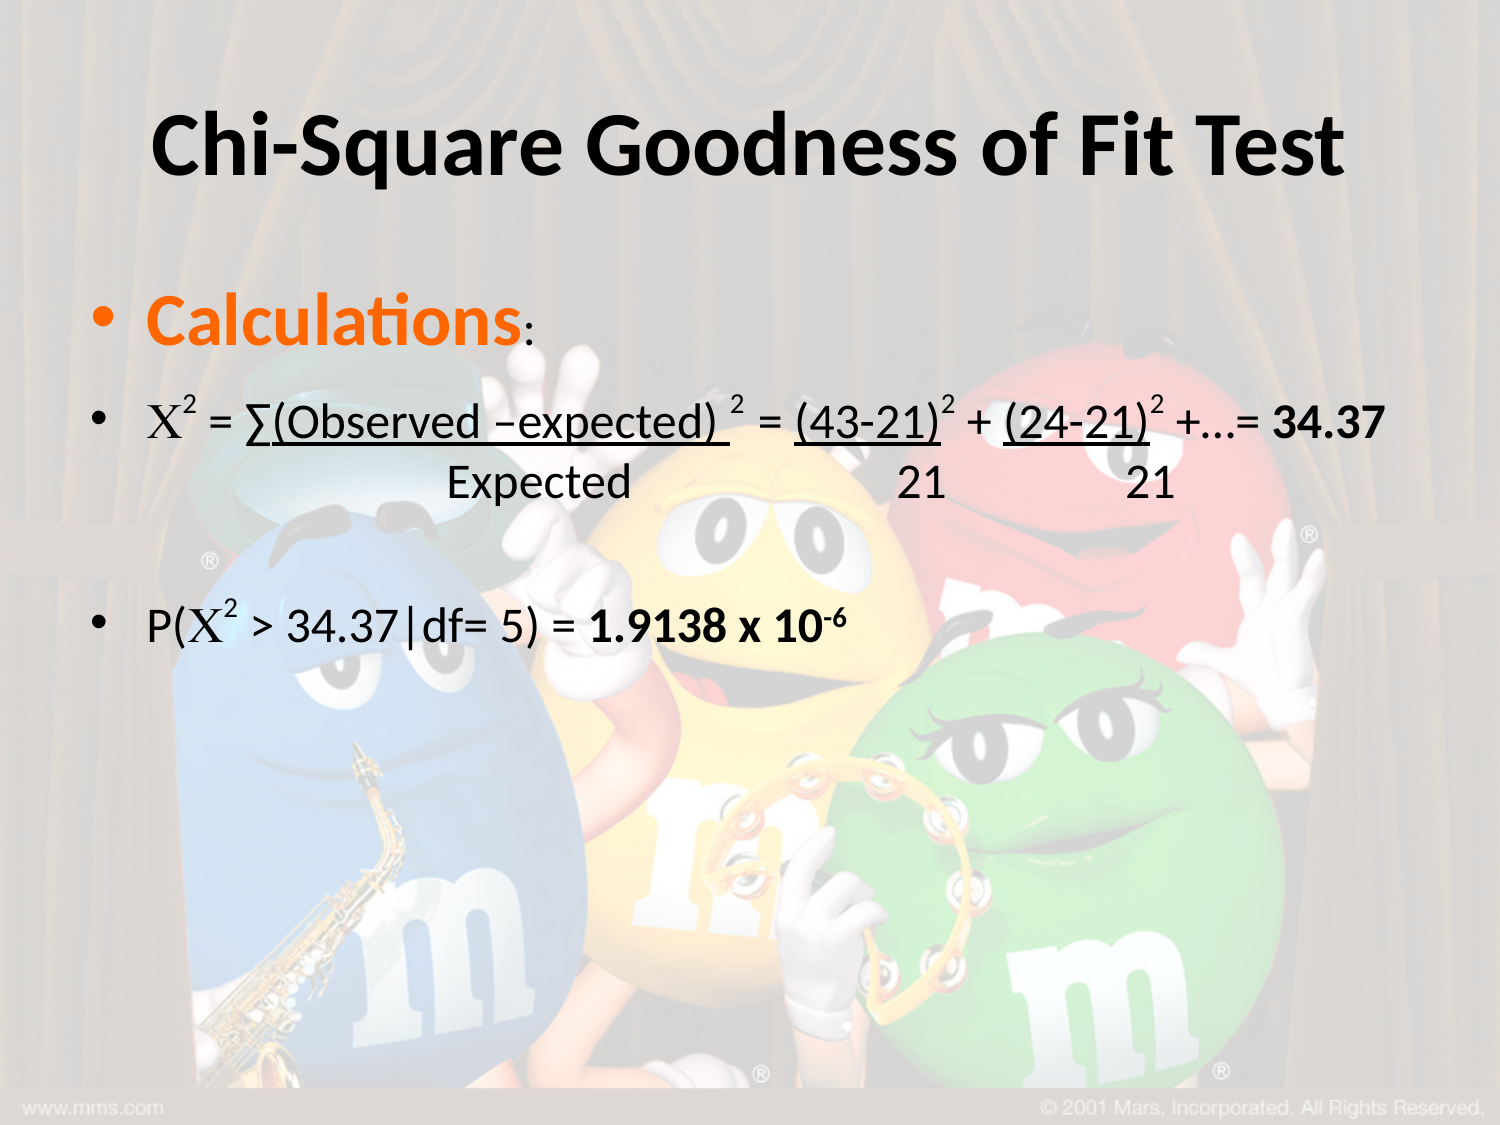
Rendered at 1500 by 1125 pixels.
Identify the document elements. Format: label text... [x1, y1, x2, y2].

list Calculations: 2 = ∑(Observed –expected) 2 = (43-21)2 + (24-21)2 +…= 34.37 Expected 21 21 P(2 > 34.37|df= 5) = 1.9138 x 10-6 [75, 262, 1425, 1005]
title Chi-Square Goodness of Fit Test [75, 45, 1425, 233]
